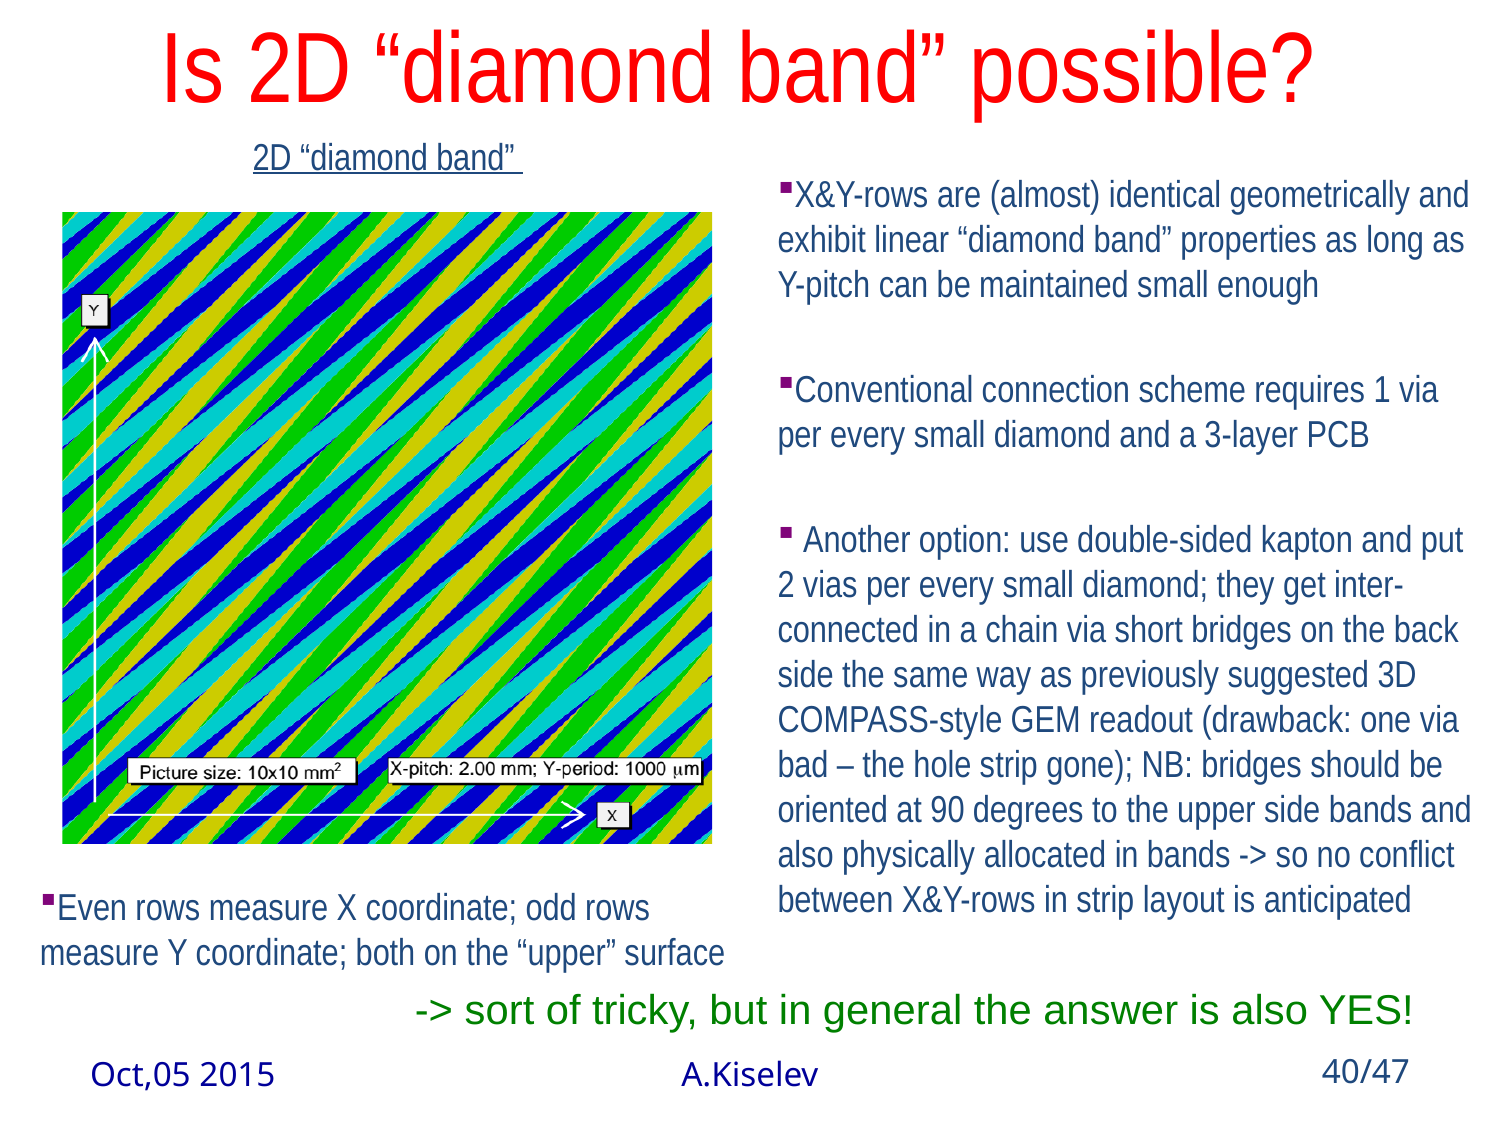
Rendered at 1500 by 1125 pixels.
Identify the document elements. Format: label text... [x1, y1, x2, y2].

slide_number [75, 1042, 425, 1103]
title Is 2D “diamond band” possible? [0, 0, 1500, 125]
footer A.Kiselev [512, 1042, 988, 1103]
text_box X&Y-rows are (almost) identical geometrically and exhibit linear “diamond band” properties as long as Y-pitch can be maintained small enough Conventional connection scheme requires 1 via per every small diamond and a 3-layer PCB Another option: use double-sided kapton and put 2 vias per every small diamond; they get inter-connected in a chain via short bridges on the back side the same way as previously suggested 3D COMPASS-style GEM readout (drawback: one via bad – the hole strip gone); NB: bridges should be oriented at 90 degrees to the upper side bands and also physically allocated in bands -> so no conflict between X&Y-rows in strip layout is anticipated [762, 162, 1500, 975]
slide_number 40/47 [1074, 1042, 1425, 1103]
text_box 2D “diamond band” [237, 124, 713, 200]
text_box Even rows measure X coordinate; odd rows measure Y coordinate; both on the “upper” surface [24, 875, 750, 1000]
picture [62, 212, 713, 845]
text_box -> sort of tricky, but in general the answer is also YES! [399, 975, 1475, 1040]
